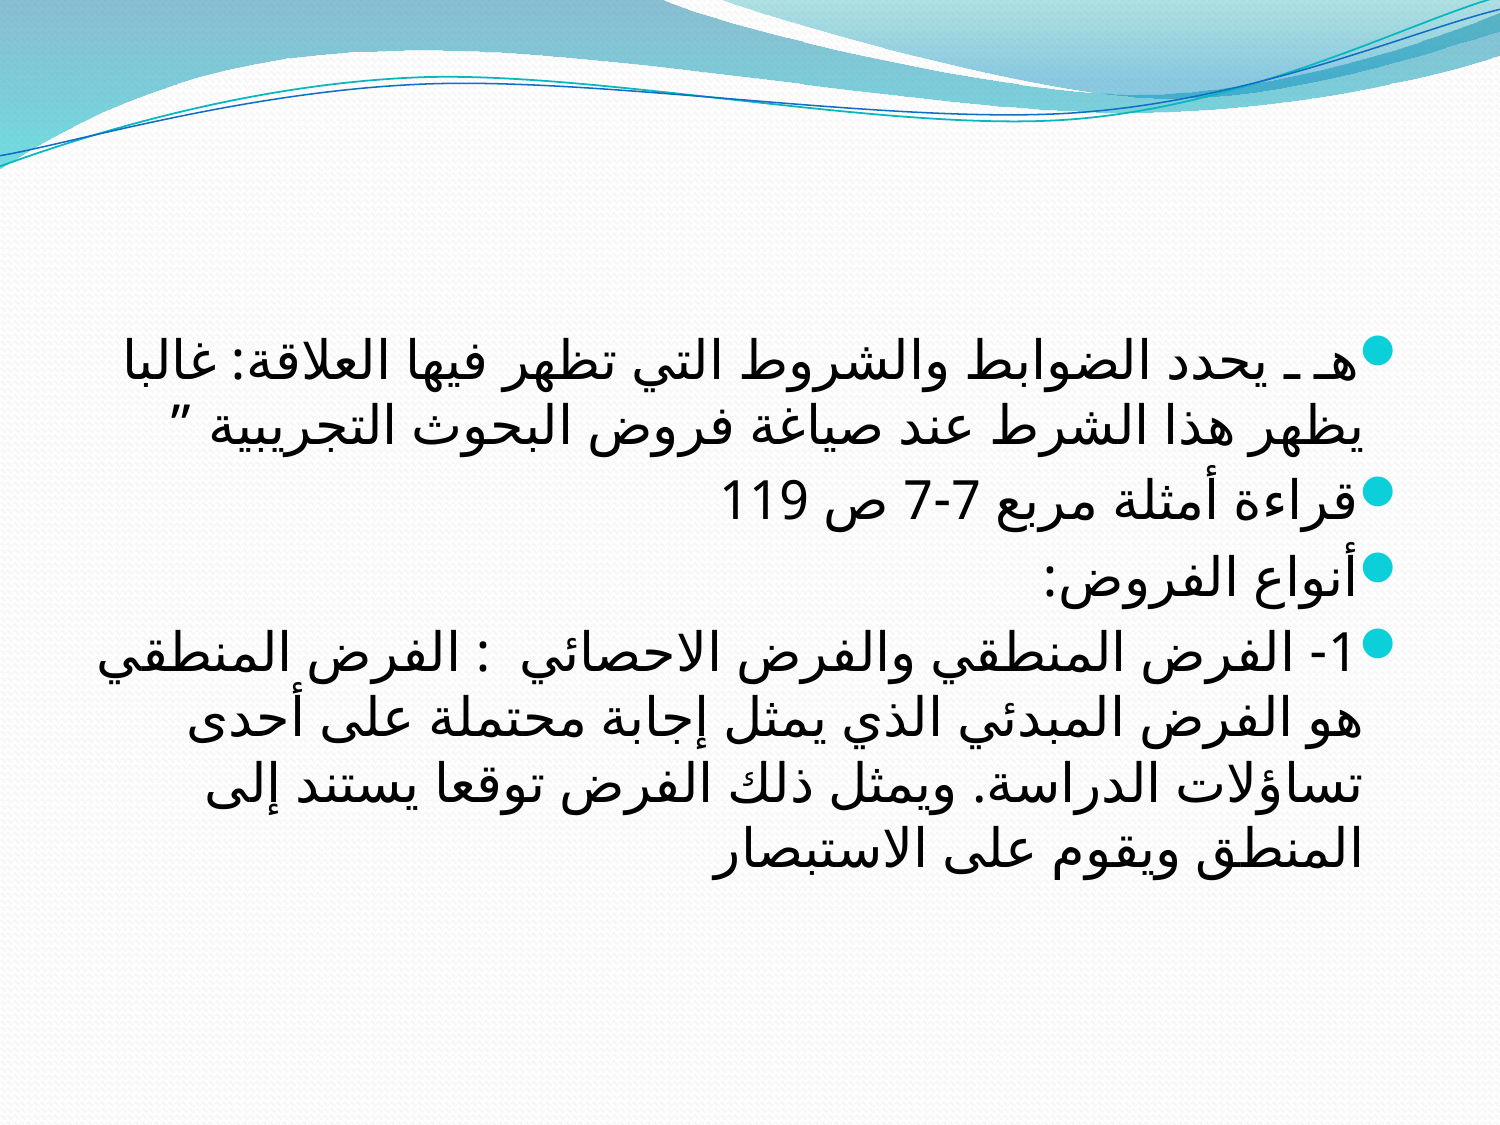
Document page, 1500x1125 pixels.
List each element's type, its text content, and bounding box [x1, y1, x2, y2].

list هـ ـ يحدد الضوابط والشروط التي تظهر فيها العلاقة: غالبا يظهر هذا الشرط عند صياغة فروض البحوث التجريبية ” قراءة أمثلة مربع 7-7 ص 119 أنواع الفروض: 1- الفرض المنطقي والفرض الاحصائي : الفرض المنطقي هو الفرض المبدئي الذي يمثل إجابة محتملة على أحدى تساؤلات الدراسة. ويمثل ذلك الفرض توقعا يستند إلى المنطق ويقوم على الاستبصار [75, 317, 1425, 1038]
